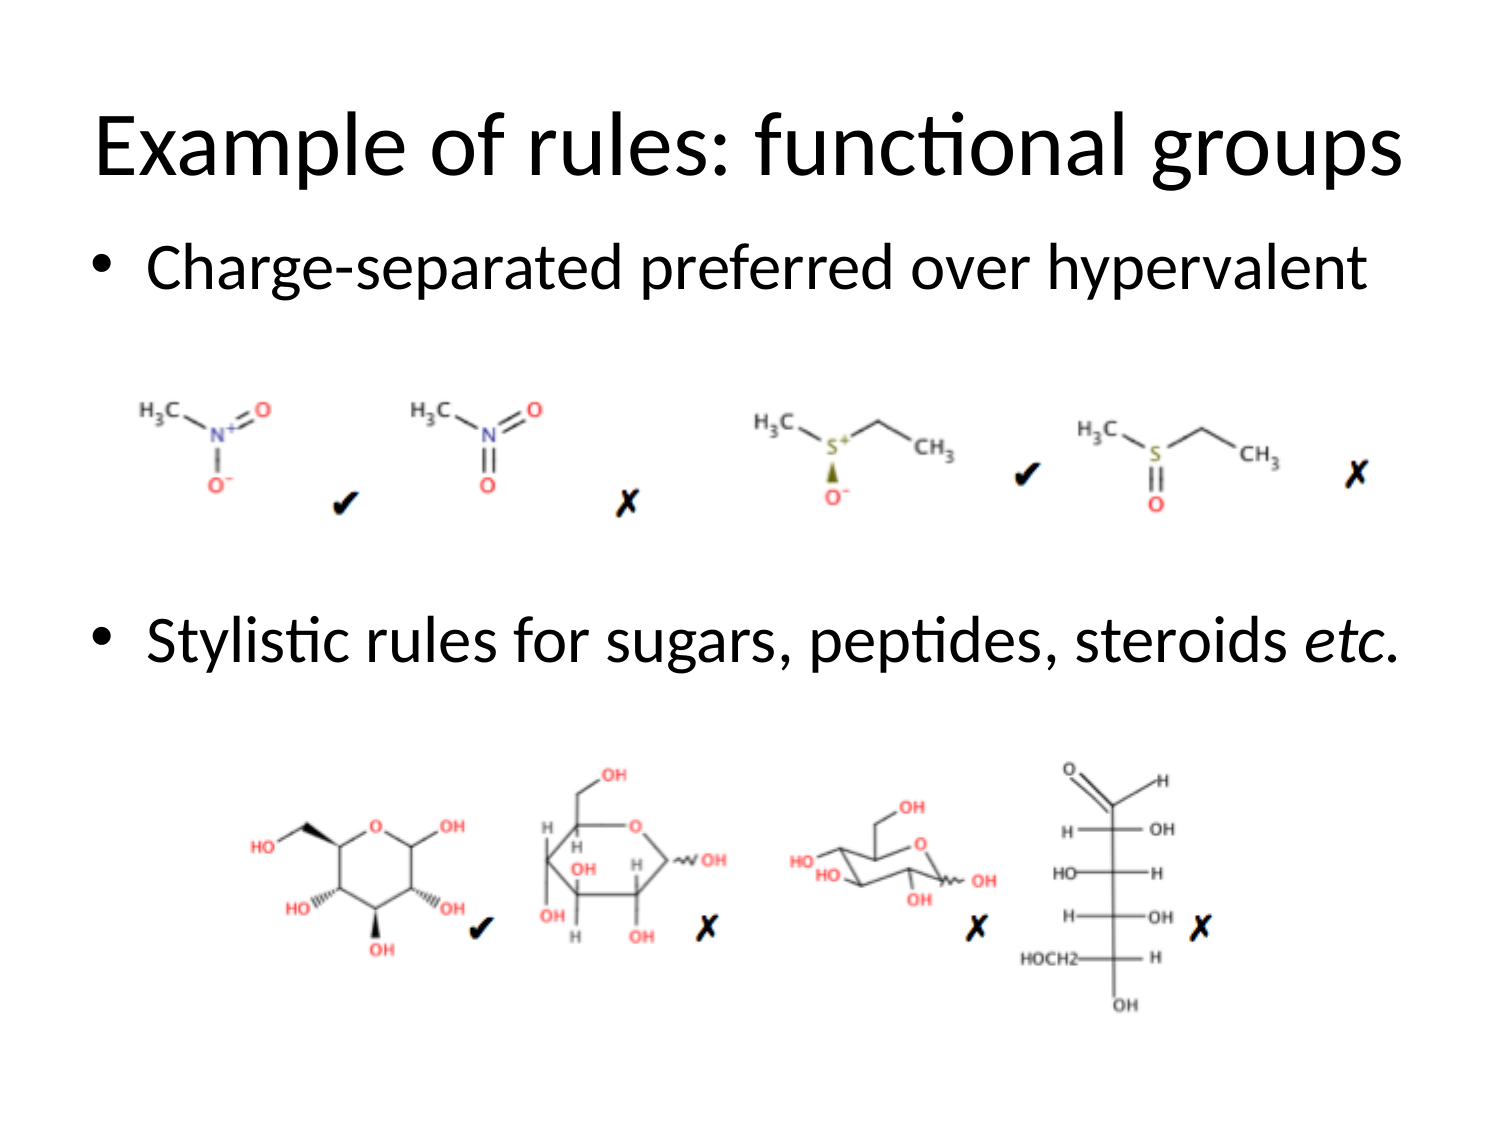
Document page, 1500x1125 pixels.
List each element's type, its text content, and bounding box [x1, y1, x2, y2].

list Charge-separated preferred over hypervalent Stylistic rules for sugars, peptides, steroids etc. [75, 214, 1425, 1005]
picture [109, 363, 723, 568]
picture [736, 362, 1402, 560]
picture [217, 728, 1261, 1029]
title Example of rules: functional groups [75, 45, 1425, 214]
